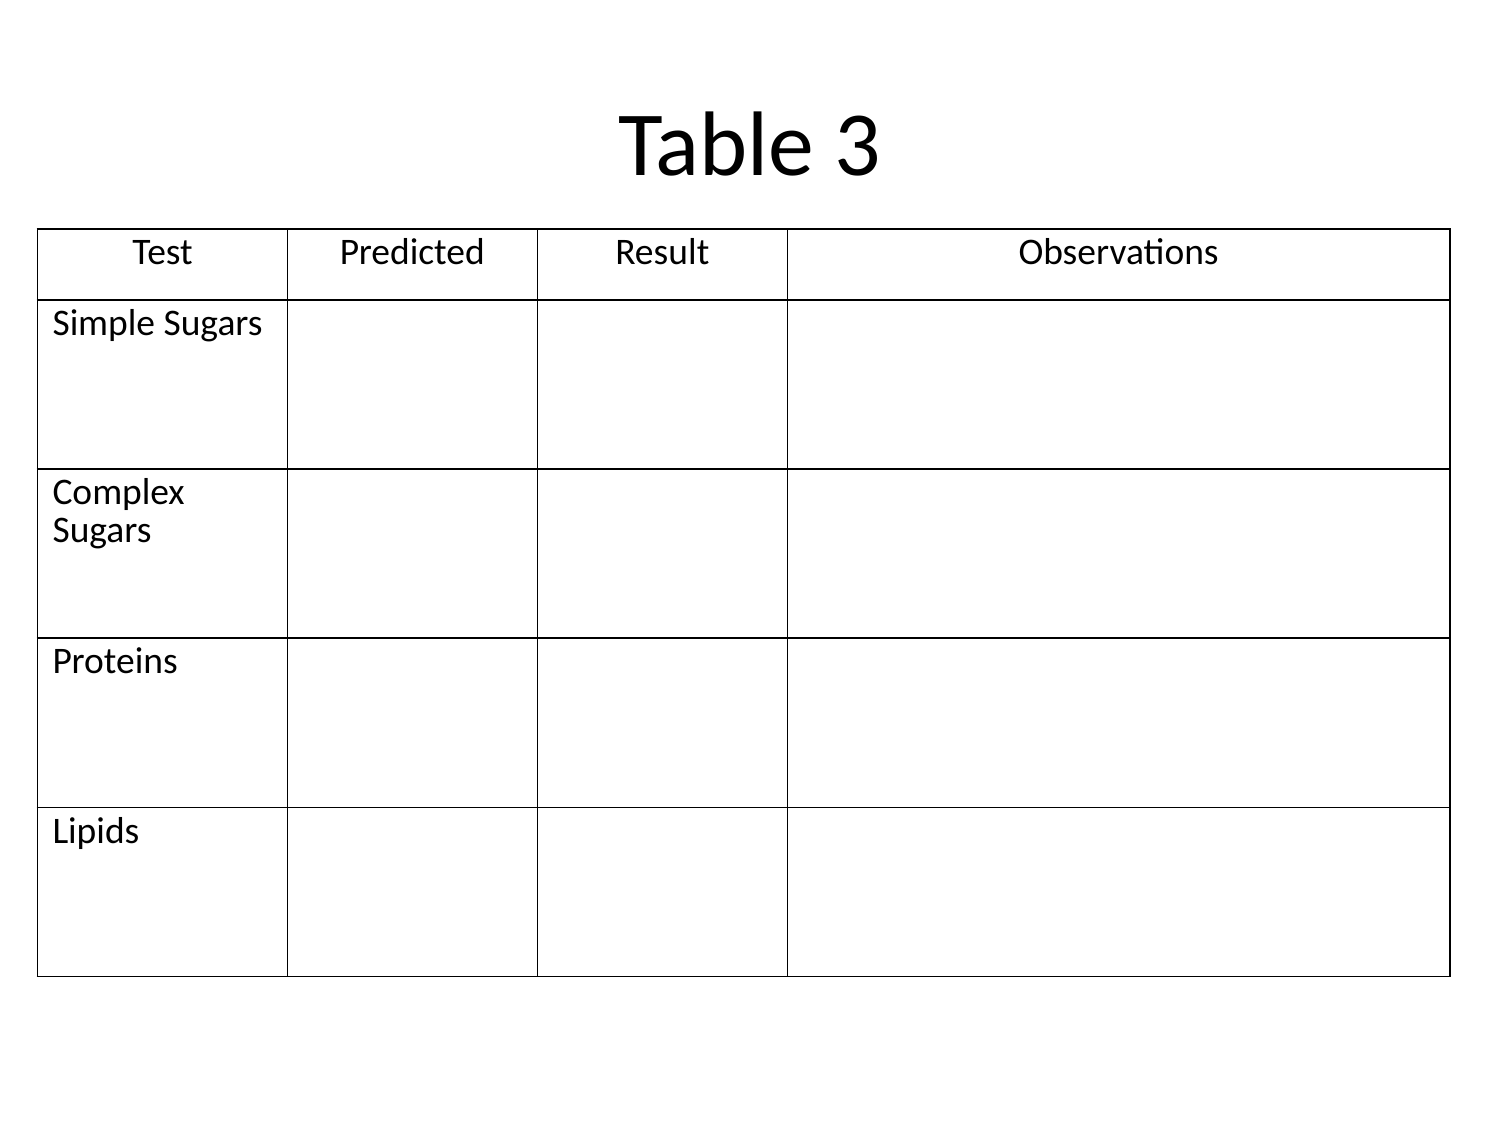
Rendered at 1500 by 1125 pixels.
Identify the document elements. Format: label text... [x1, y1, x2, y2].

table_cell Lipids [38, 808, 287, 976]
table_header Result [538, 230, 787, 299]
table_cell [788, 470, 1449, 637]
table_cell [788, 639, 1449, 807]
table_cell [288, 470, 537, 637]
table_cell Complex Sugars [38, 470, 287, 637]
title Table 3 [75, 45, 1425, 228]
table_cell [538, 301, 787, 468]
table_cell [538, 639, 787, 807]
table_header Test [38, 230, 287, 299]
table_header Observations [788, 230, 1449, 299]
table_cell [538, 808, 787, 976]
table_header Predicted [288, 230, 537, 299]
table_cell [788, 808, 1449, 976]
table_cell [288, 301, 537, 468]
table_cell [538, 470, 787, 637]
table_cell Proteins [38, 639, 287, 807]
table_cell Simple Sugars [38, 301, 287, 468]
table_cell [788, 301, 1449, 468]
table_cell [288, 639, 537, 807]
table_cell [288, 808, 537, 976]
